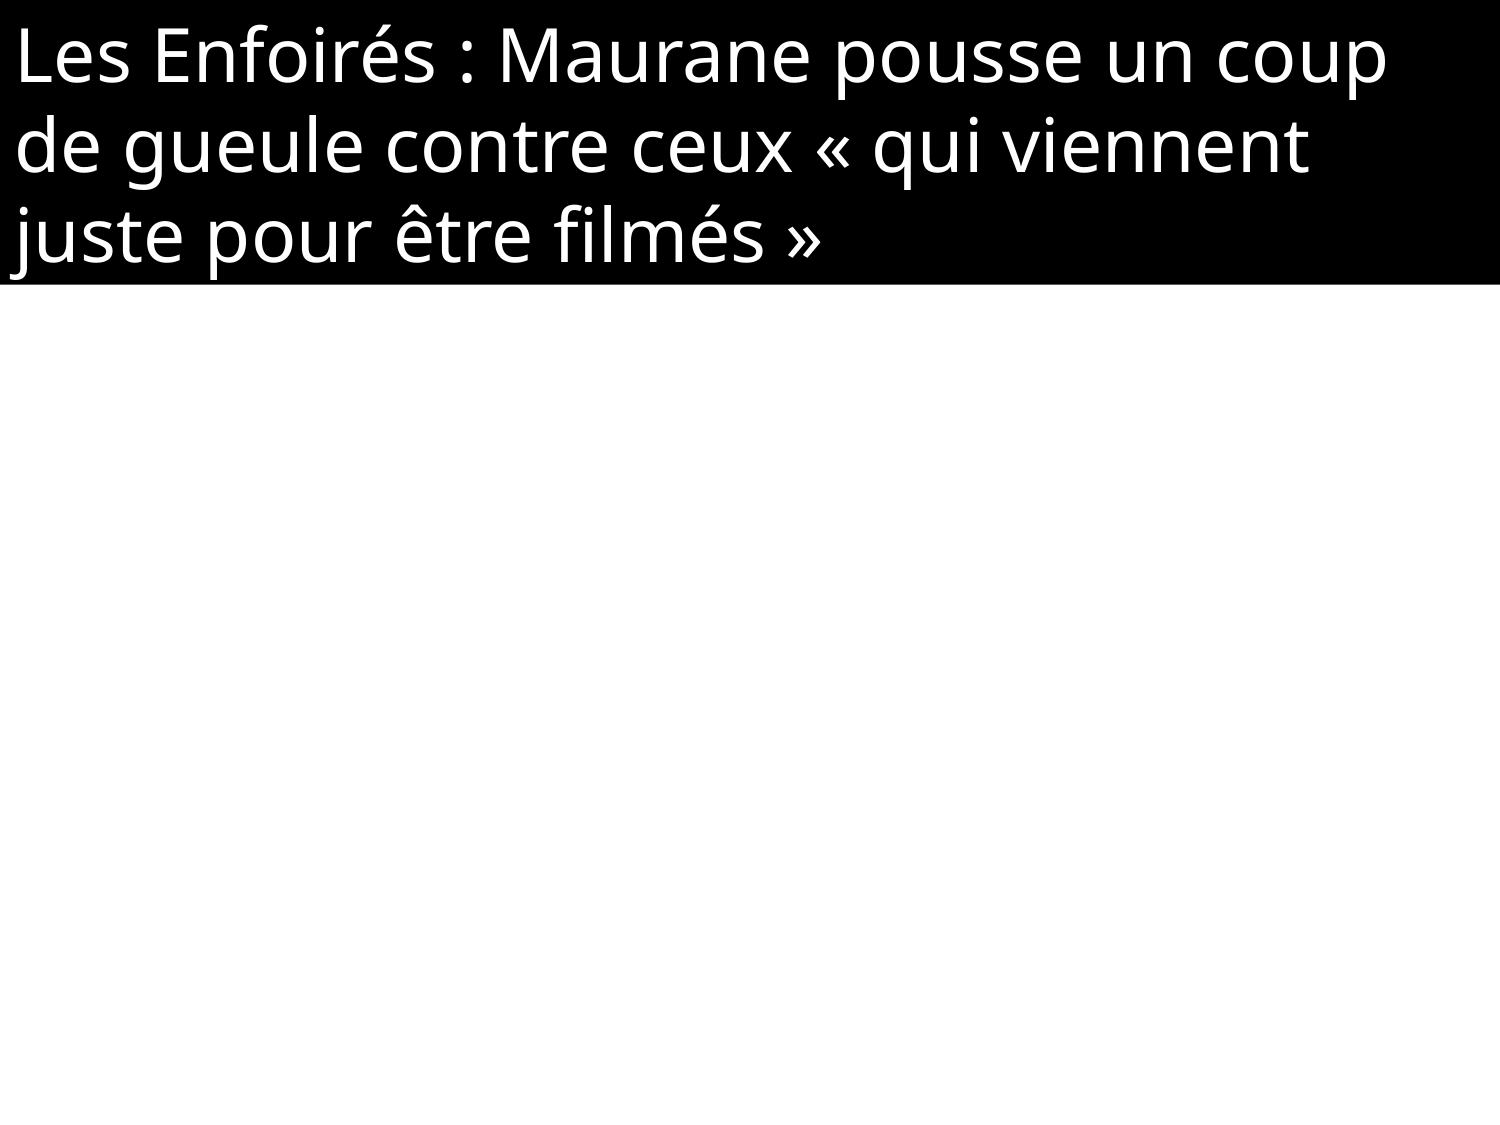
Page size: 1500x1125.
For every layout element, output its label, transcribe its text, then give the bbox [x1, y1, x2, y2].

text_box Les Enfoirés : Maurane pousse un coup de gueule contre ceux « qui viennent juste pour être filmés » [0, 0, 1500, 285]
